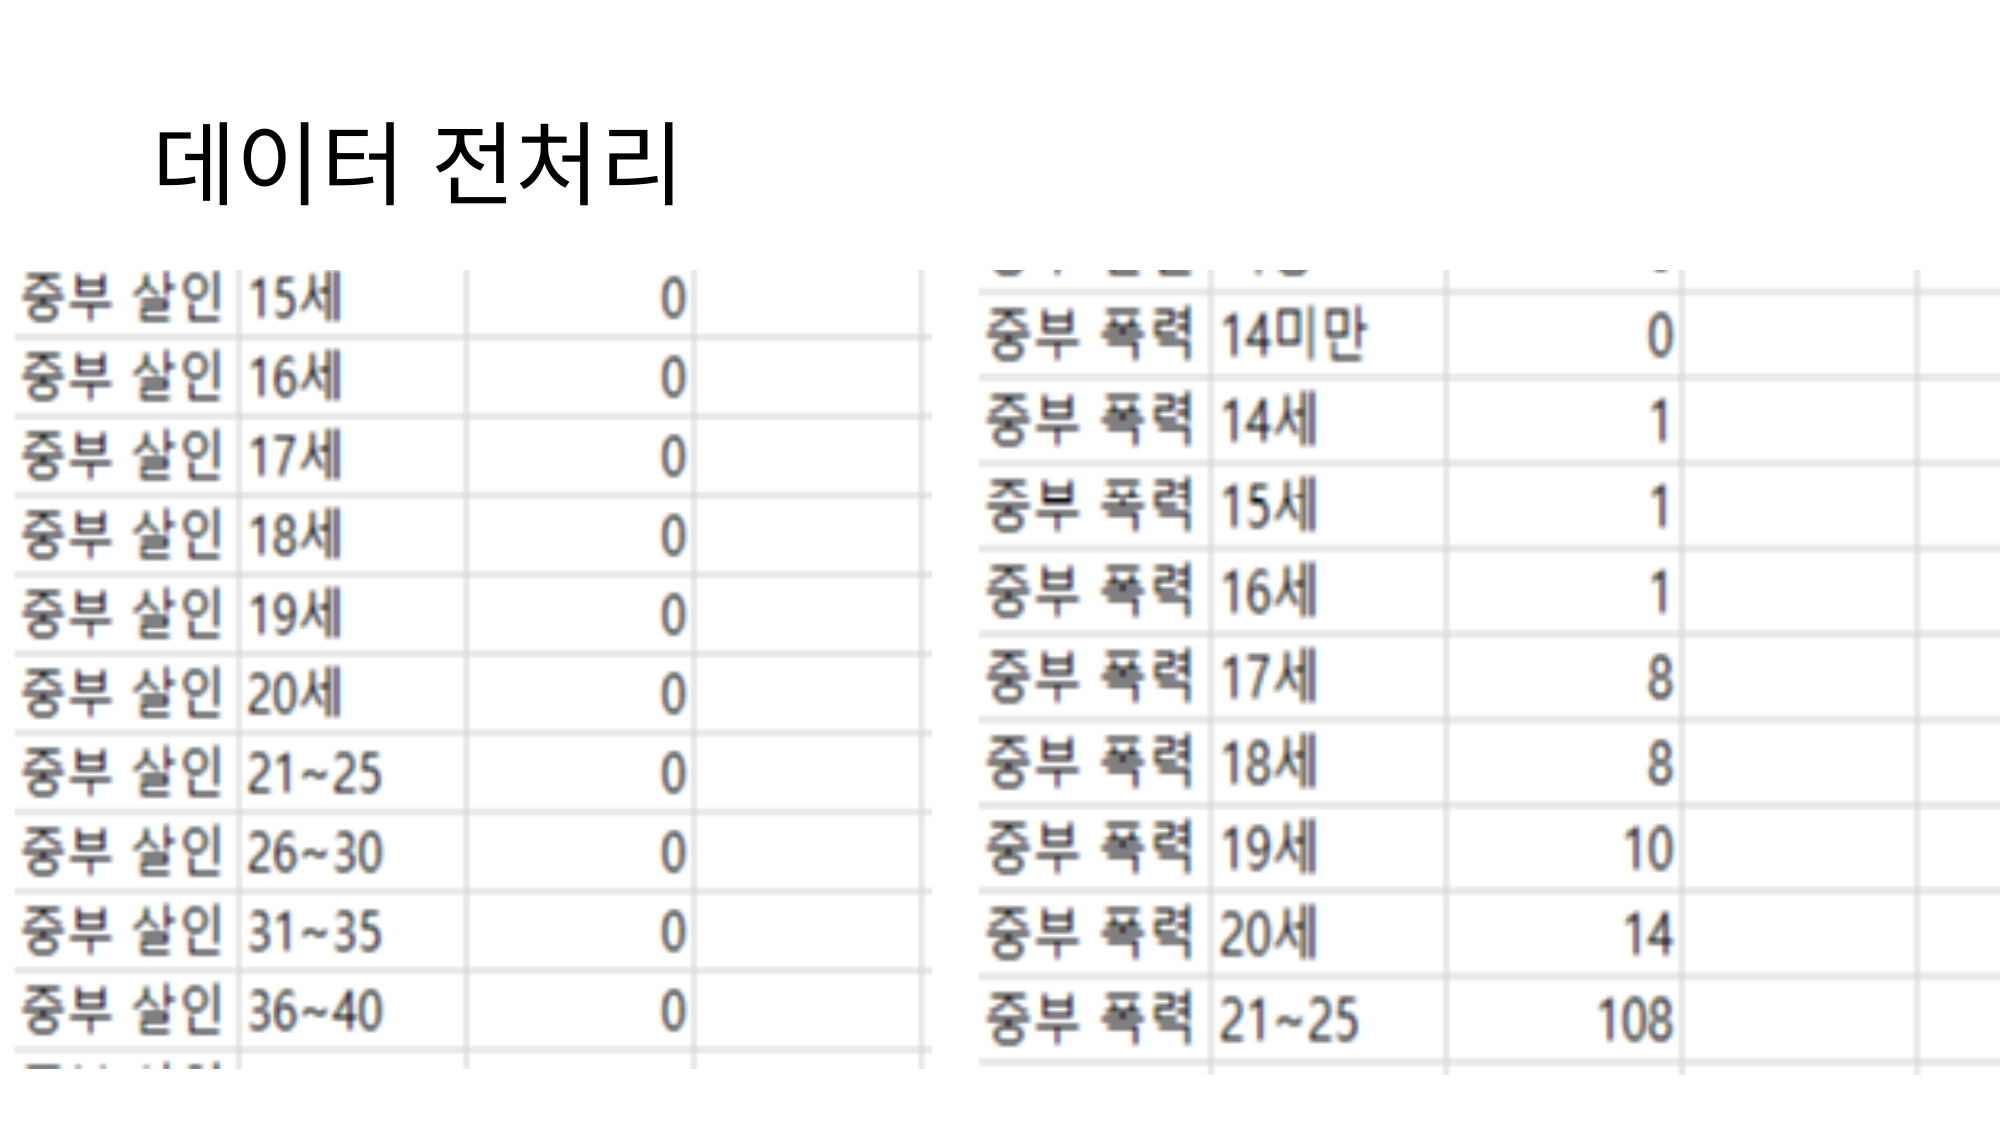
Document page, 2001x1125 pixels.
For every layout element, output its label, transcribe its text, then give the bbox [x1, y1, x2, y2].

picture [0, 270, 2000, 1075]
title 데이터 전처리 [137, 59, 1863, 270]
